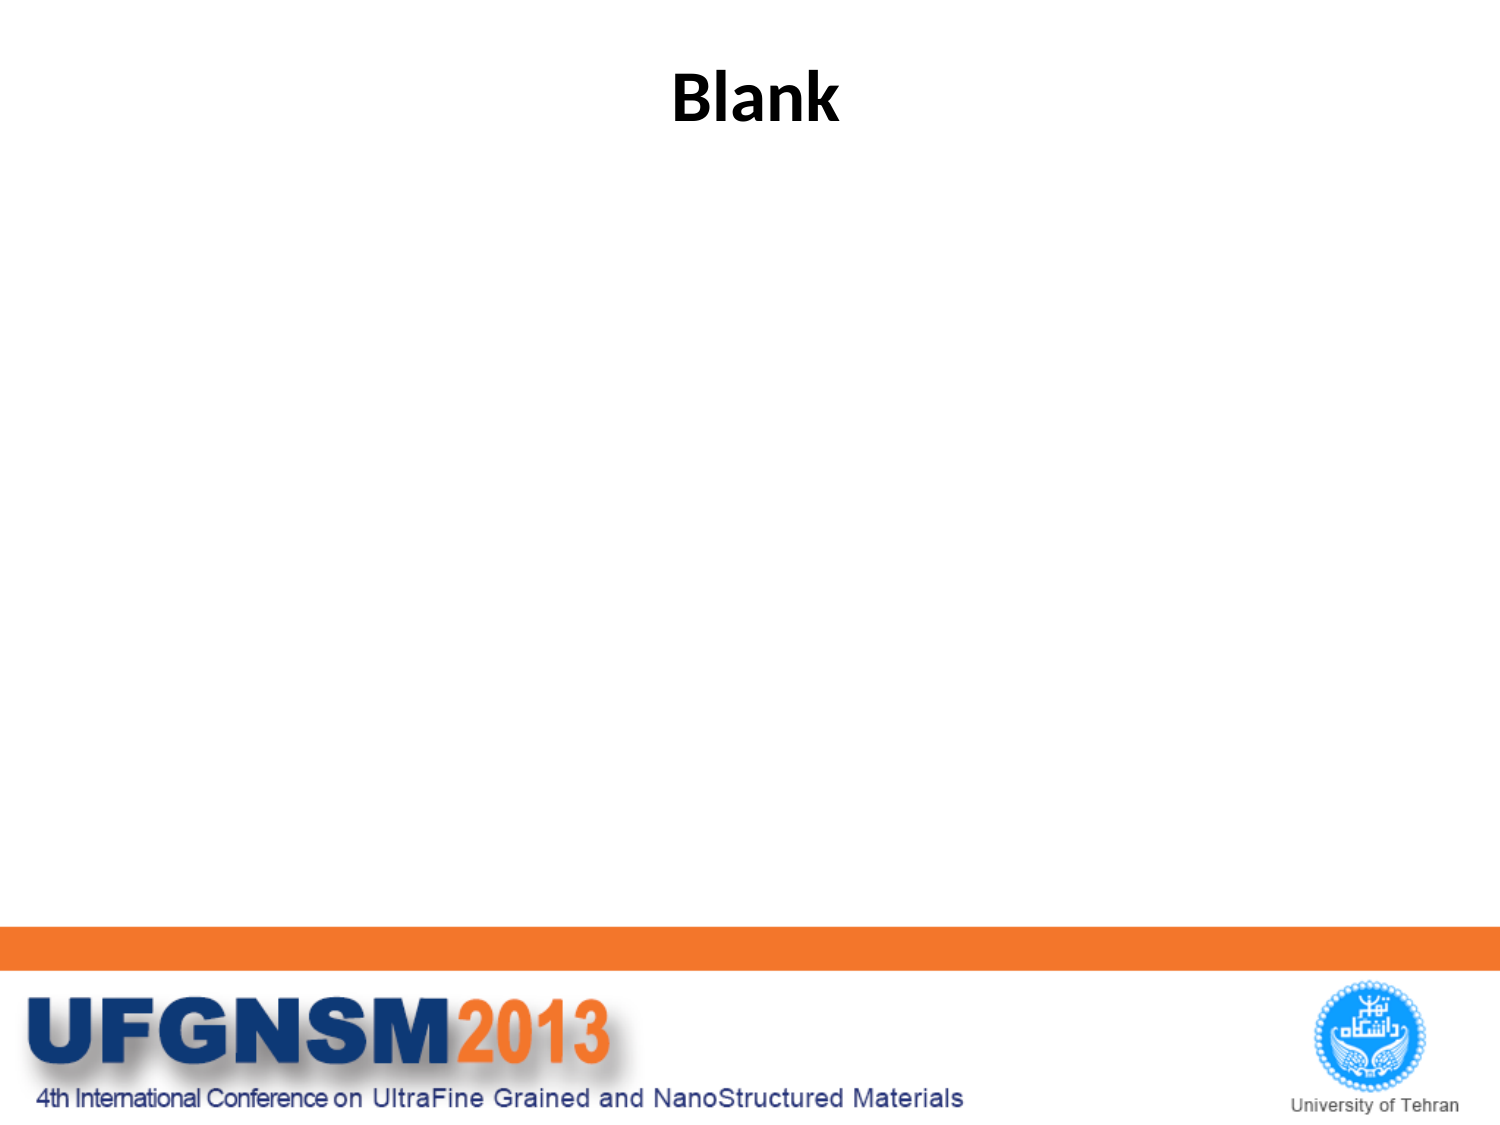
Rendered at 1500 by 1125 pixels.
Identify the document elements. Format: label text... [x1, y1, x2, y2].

picture [0, 0, 1500, 1125]
text_box Blank [348, 41, 1164, 144]
